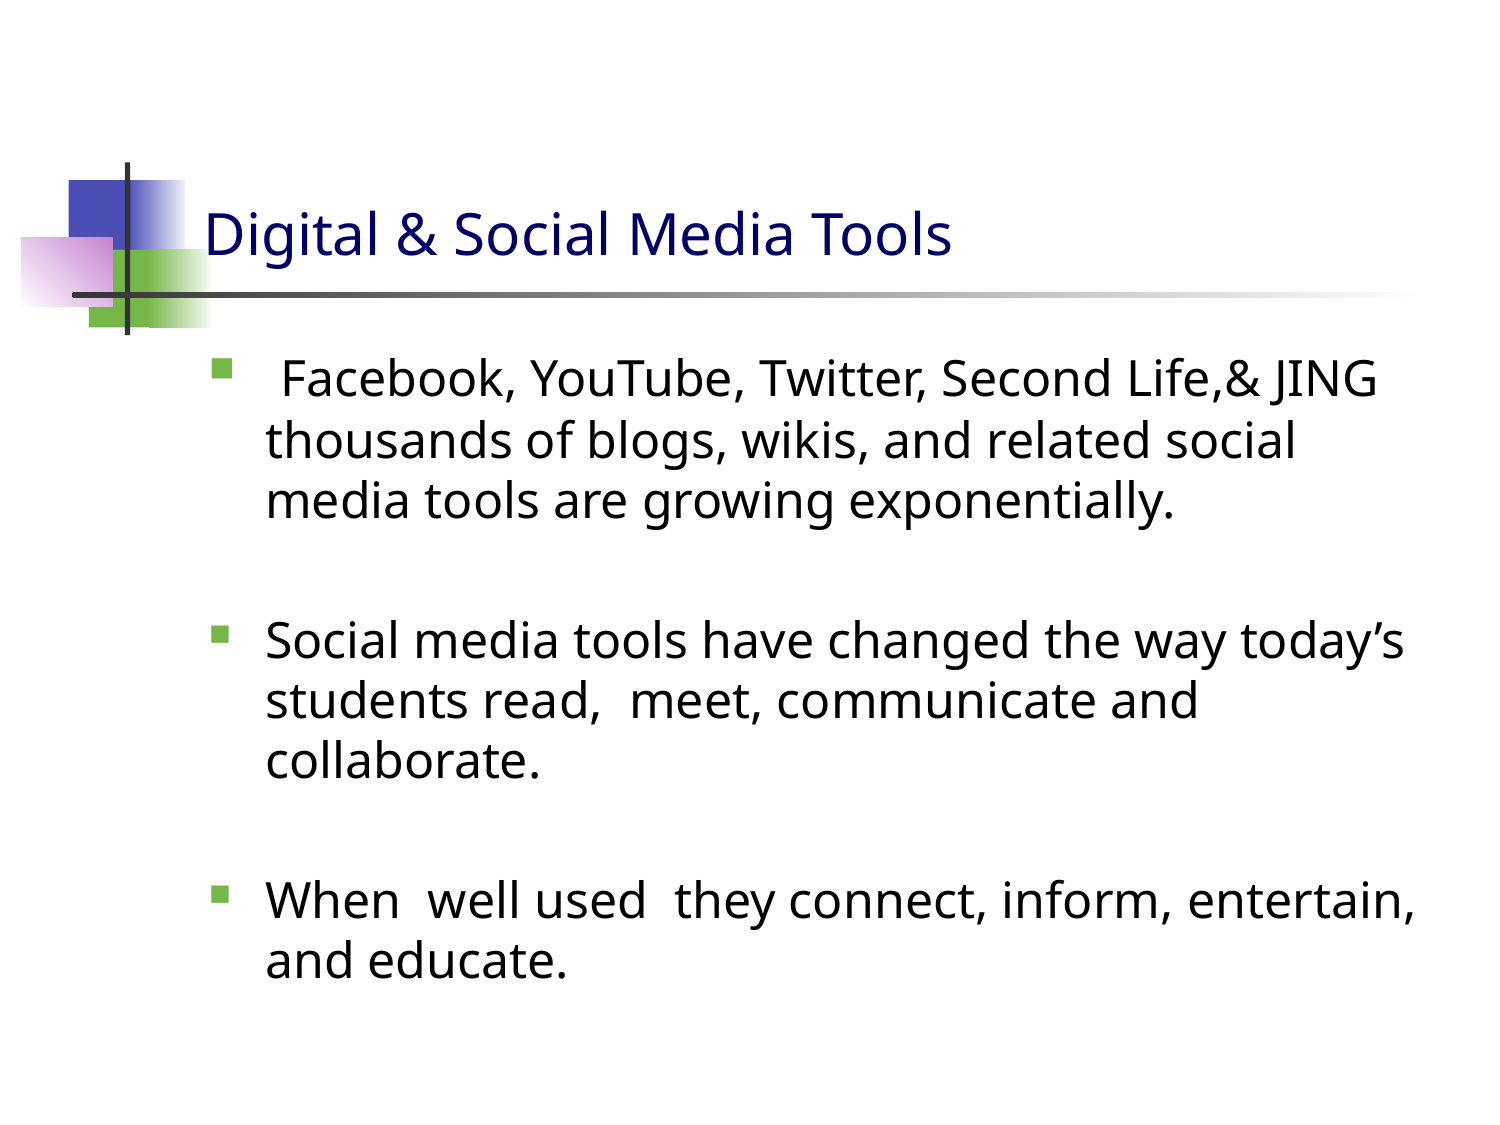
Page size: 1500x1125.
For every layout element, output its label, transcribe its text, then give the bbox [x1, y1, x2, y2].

title Digital & Social Media Tools [188, 34, 1468, 276]
list Facebook, YouTube, Twitter, Second Life,& JING thousands of blogs, wikis, and related social media tools are growing exponentially. Social media tools have changed the way today’s students read, meet, communicate and collaborate. When well used they connect, inform, entertain, and educate. [193, 330, 1470, 1007]
